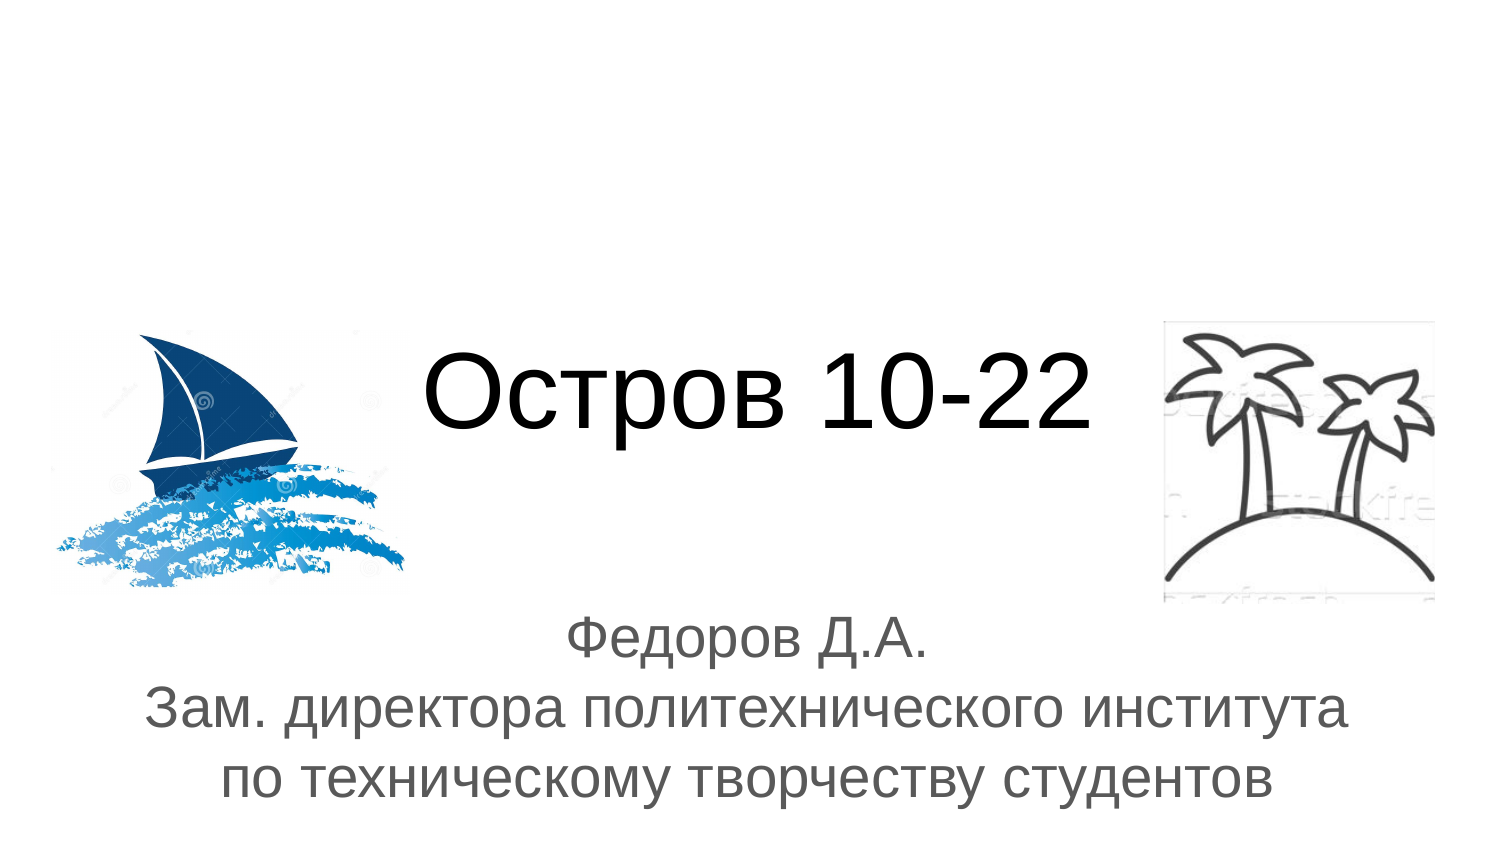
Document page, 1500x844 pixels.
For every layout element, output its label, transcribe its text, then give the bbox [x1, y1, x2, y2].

title Остров 10-22 [59, 128, 1457, 465]
picture [1163, 320, 1435, 605]
subtitle Федоров Д.А. Зам. директора политехнического института по техническому творчеству студентов [48, 584, 1447, 715]
picture [50, 329, 410, 596]
